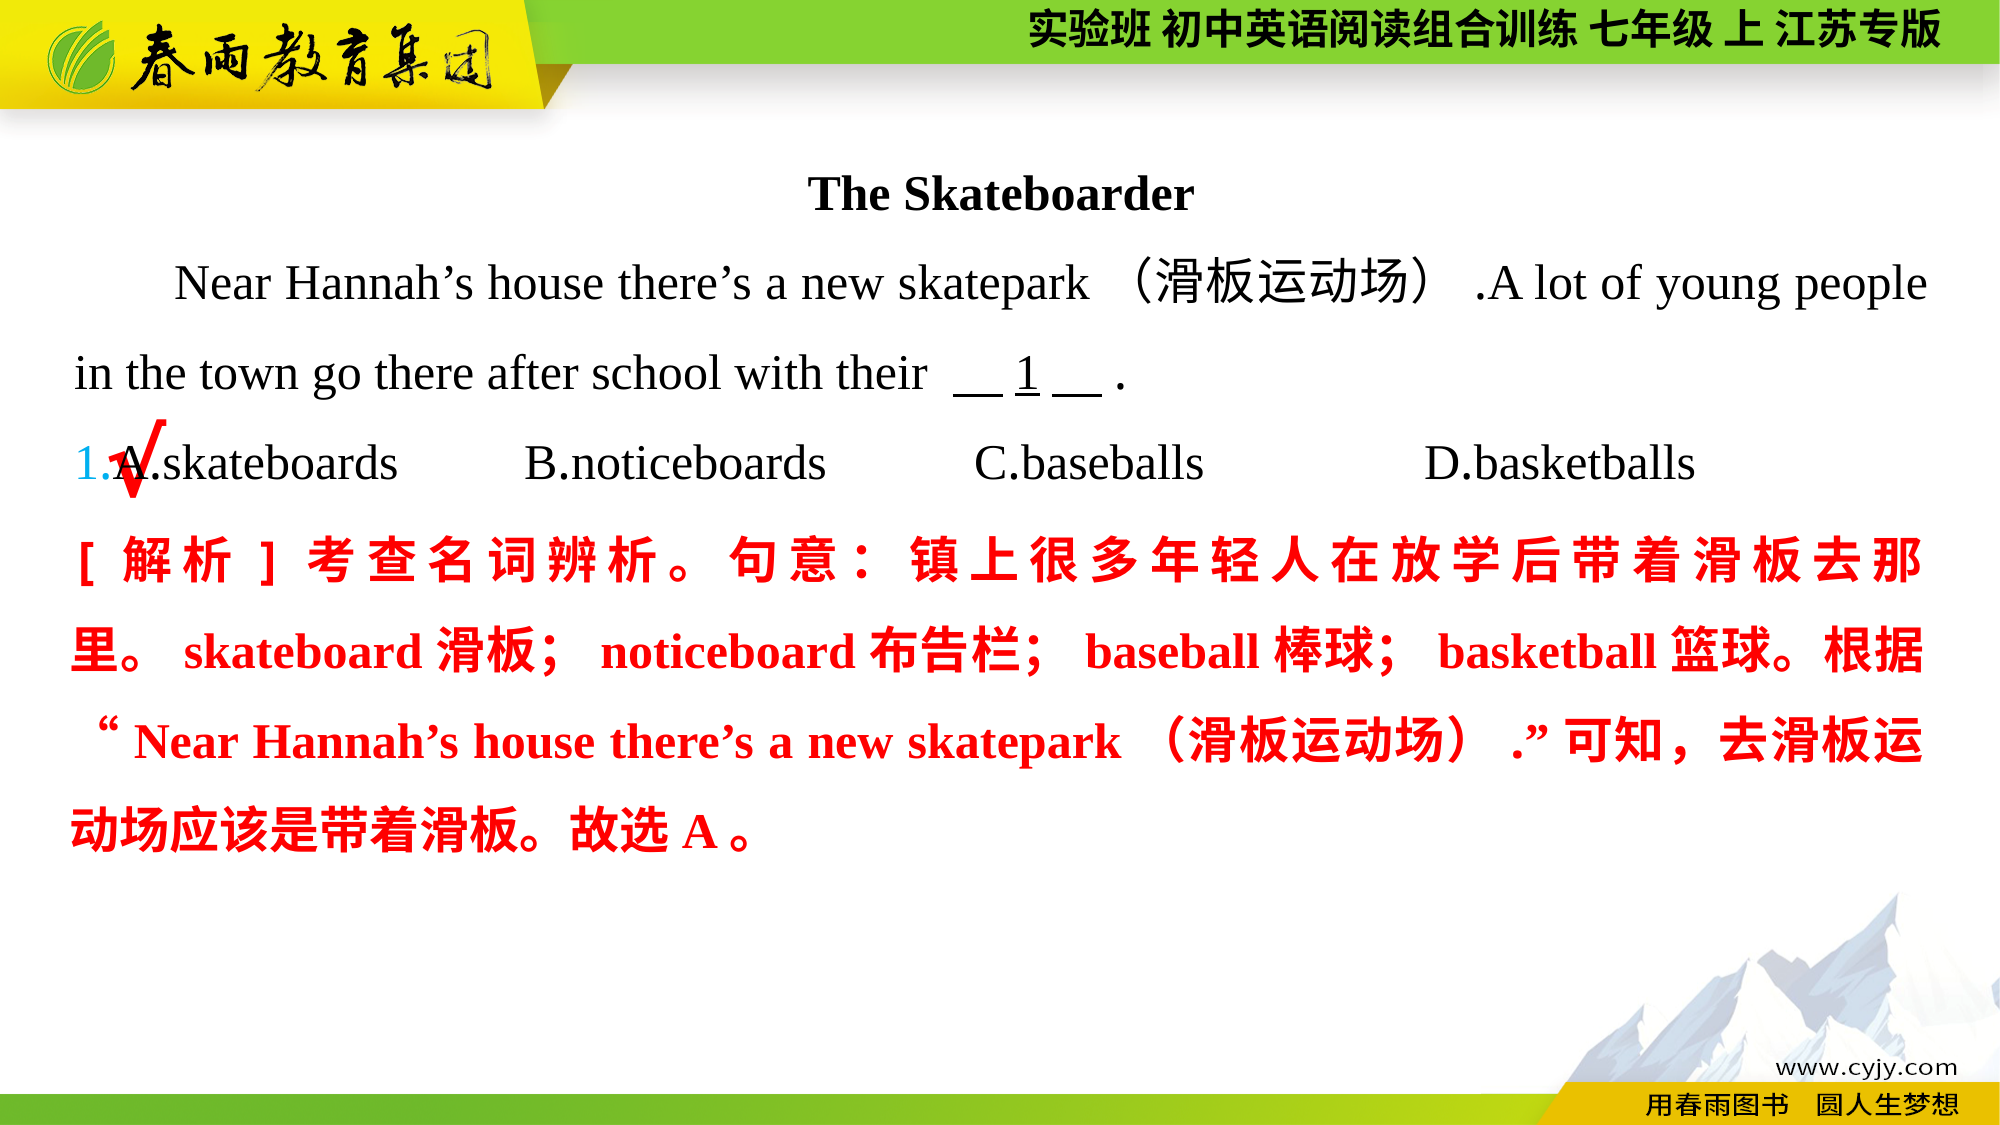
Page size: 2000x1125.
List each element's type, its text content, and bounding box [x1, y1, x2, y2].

text_box [解析]考查名词辨析。句意：镇上很多年轻人在放学后带着滑板去那里。skateboard滑板；noticeboard布告栏；baseball棒球；basketball篮球。根据“Near Hannah’s house there’s a new skatepark（滑板运动场）.”可知，去滑板运动场应该是带着滑板。故选A。 [54, 490, 1939, 866]
picture [0, 0, 2000, 1125]
list The Skateboarder Near Hannah’s house there’s a new skatepark（滑板运动场）.A lot of young people in the town go there after school with their 1 . 1.A.skateboards B.noticeboards C.baseballs D.basketballs [59, 122, 1944, 502]
